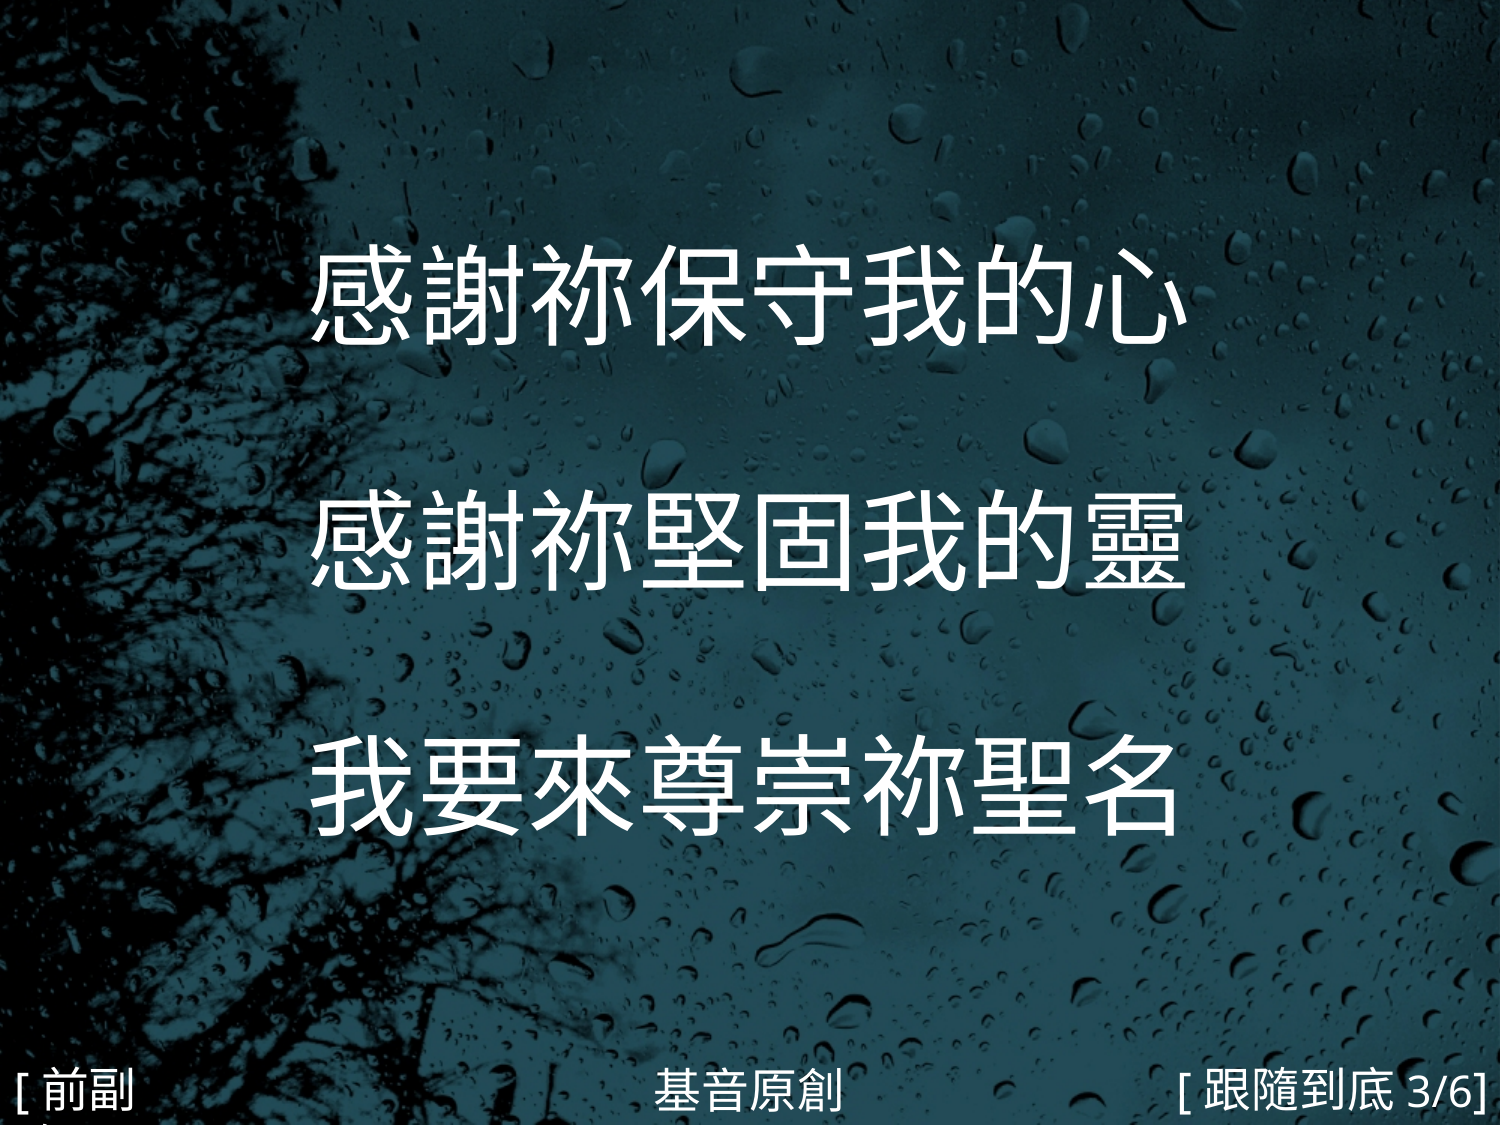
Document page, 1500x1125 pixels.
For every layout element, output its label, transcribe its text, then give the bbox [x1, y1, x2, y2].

text_box 基音原創 [0, 1053, 1500, 1125]
text_box 感謝祢保守我的心 感謝祢堅固我的靈 我要來尊崇祢聖名 [0, 219, 1499, 1013]
picture [0, 0, 1500, 1053]
